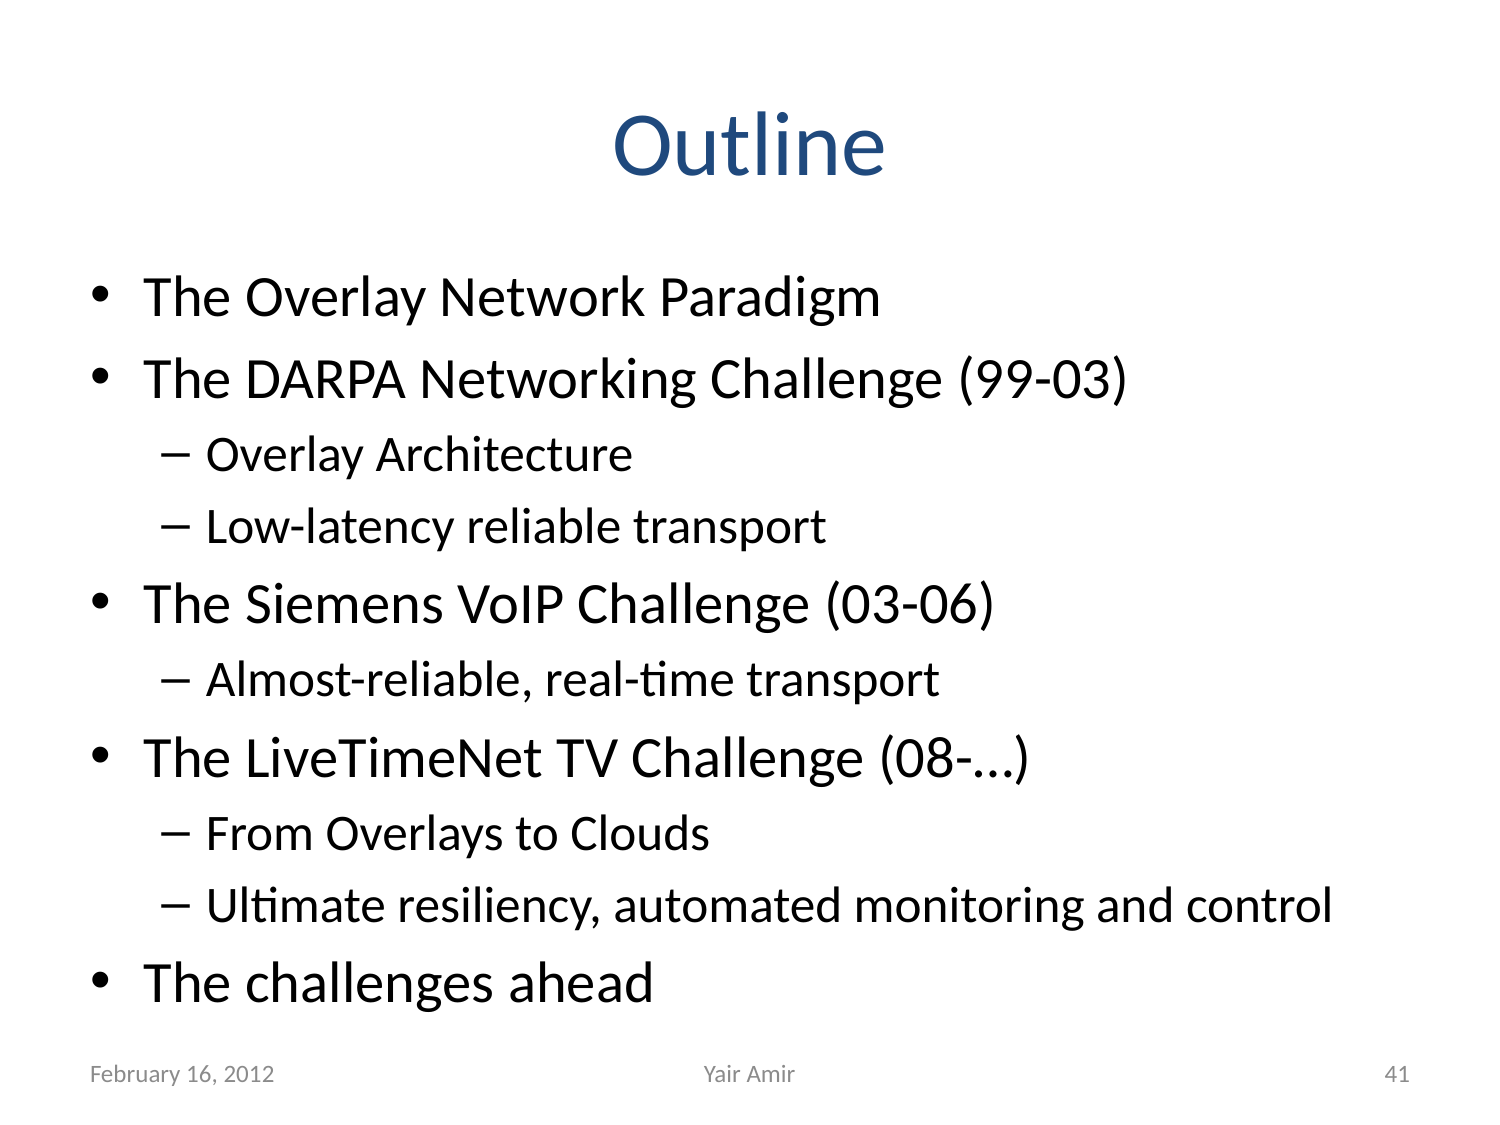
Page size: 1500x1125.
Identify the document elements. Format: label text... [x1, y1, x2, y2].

list The Overlay Network Paradigm The DARPA Networking Challenge (99-03) Overlay Architecture Low-latency reliable transport The Siemens VoIP Challenge (03-06) Almost-reliable, real-time transport The LiveTimeNet TV Challenge (08-…) From Overlays to Clouds Ultimate resiliency, automated monitoring and control The challenges ahead [75, 249, 1425, 1031]
title Outline [75, 45, 1425, 233]
footer Yair Amir [512, 1042, 988, 1103]
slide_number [75, 1042, 425, 1103]
slide_number 41 [1074, 1042, 1425, 1103]
